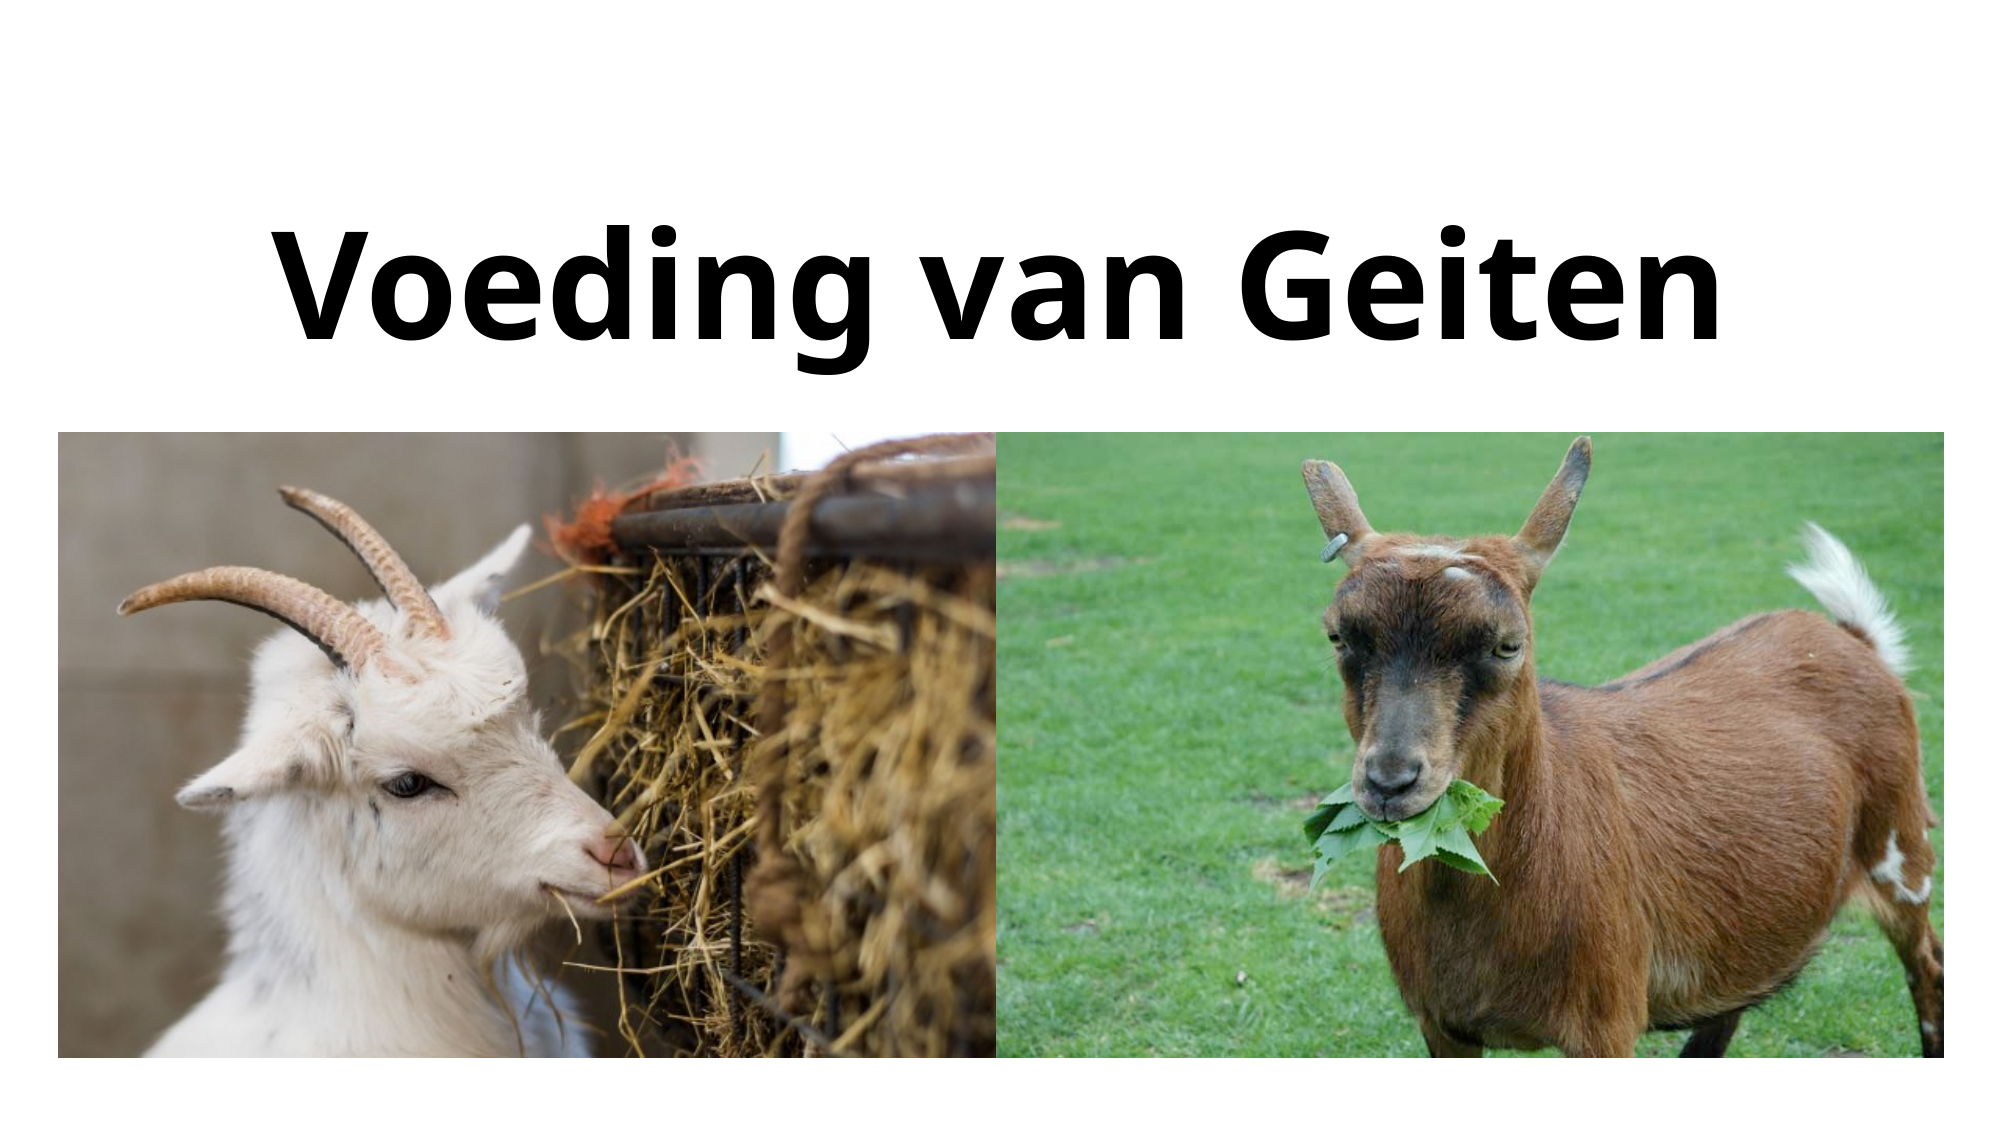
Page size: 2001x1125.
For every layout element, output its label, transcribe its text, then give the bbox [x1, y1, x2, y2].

picture [58, 432, 1944, 1058]
title Voeding van Geiten [249, 184, 1750, 380]
